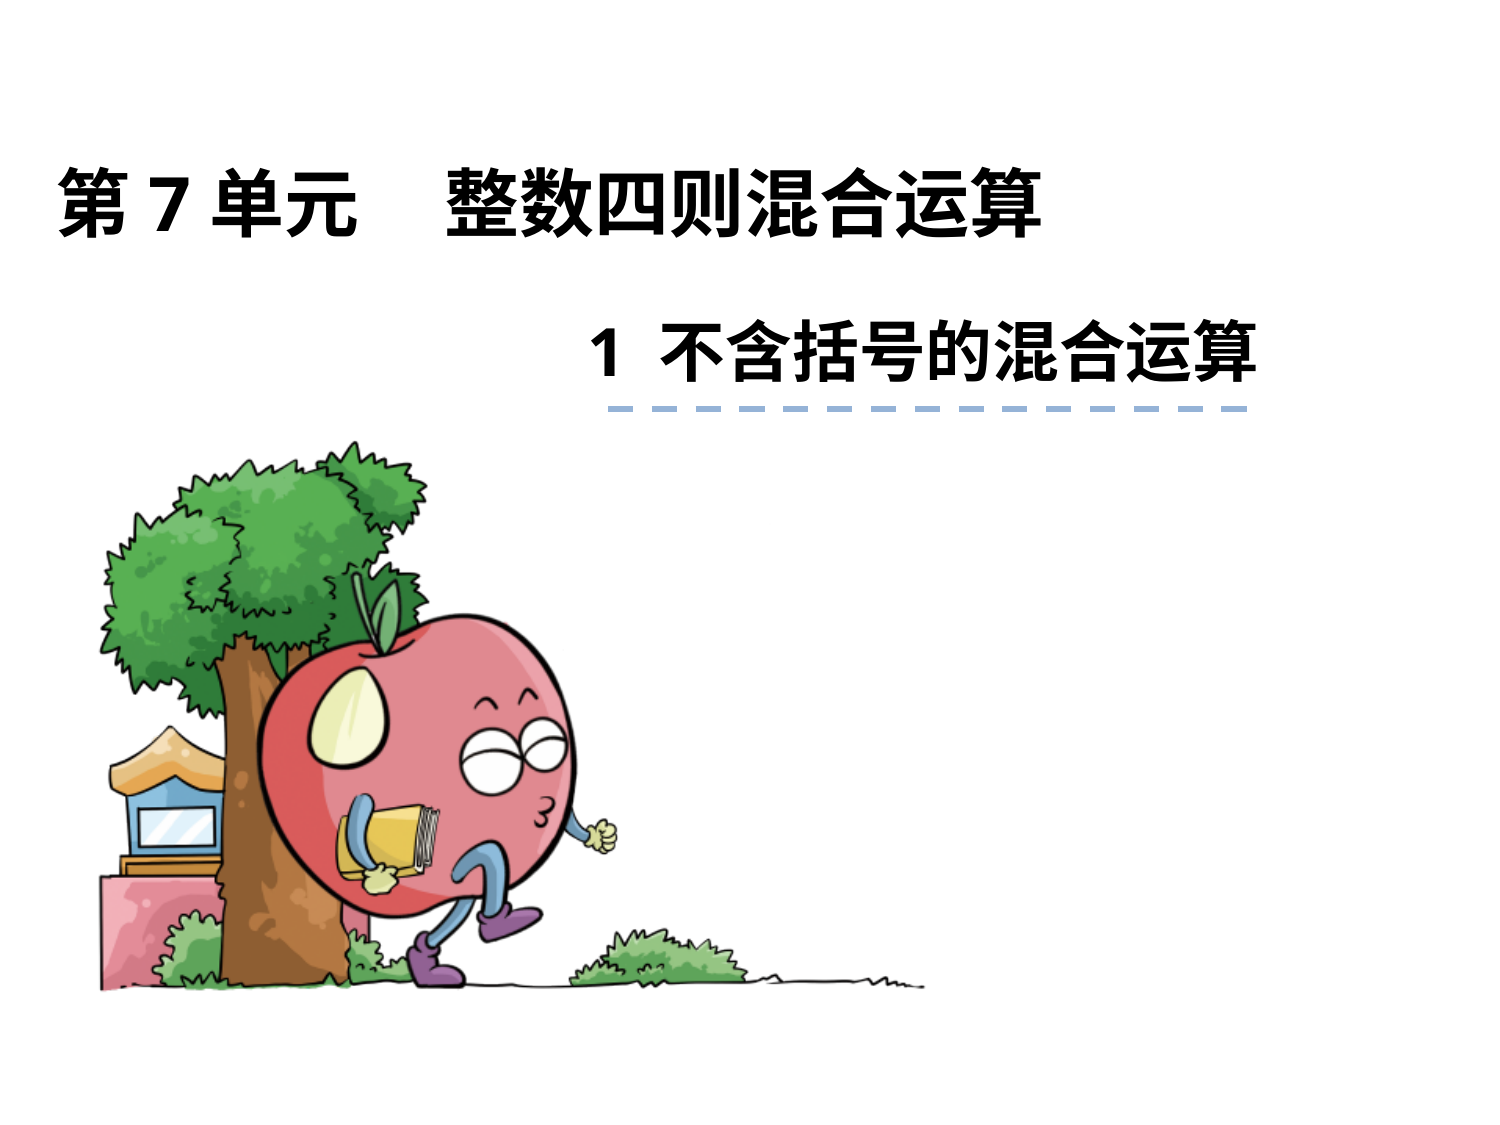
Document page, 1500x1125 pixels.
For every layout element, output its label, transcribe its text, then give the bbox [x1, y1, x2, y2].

text_box 第7单元 整数四则混合运算 [41, 148, 1187, 254]
picture [88, 432, 937, 1011]
text_box 1 不含括号的混合运算 [572, 302, 1459, 398]
